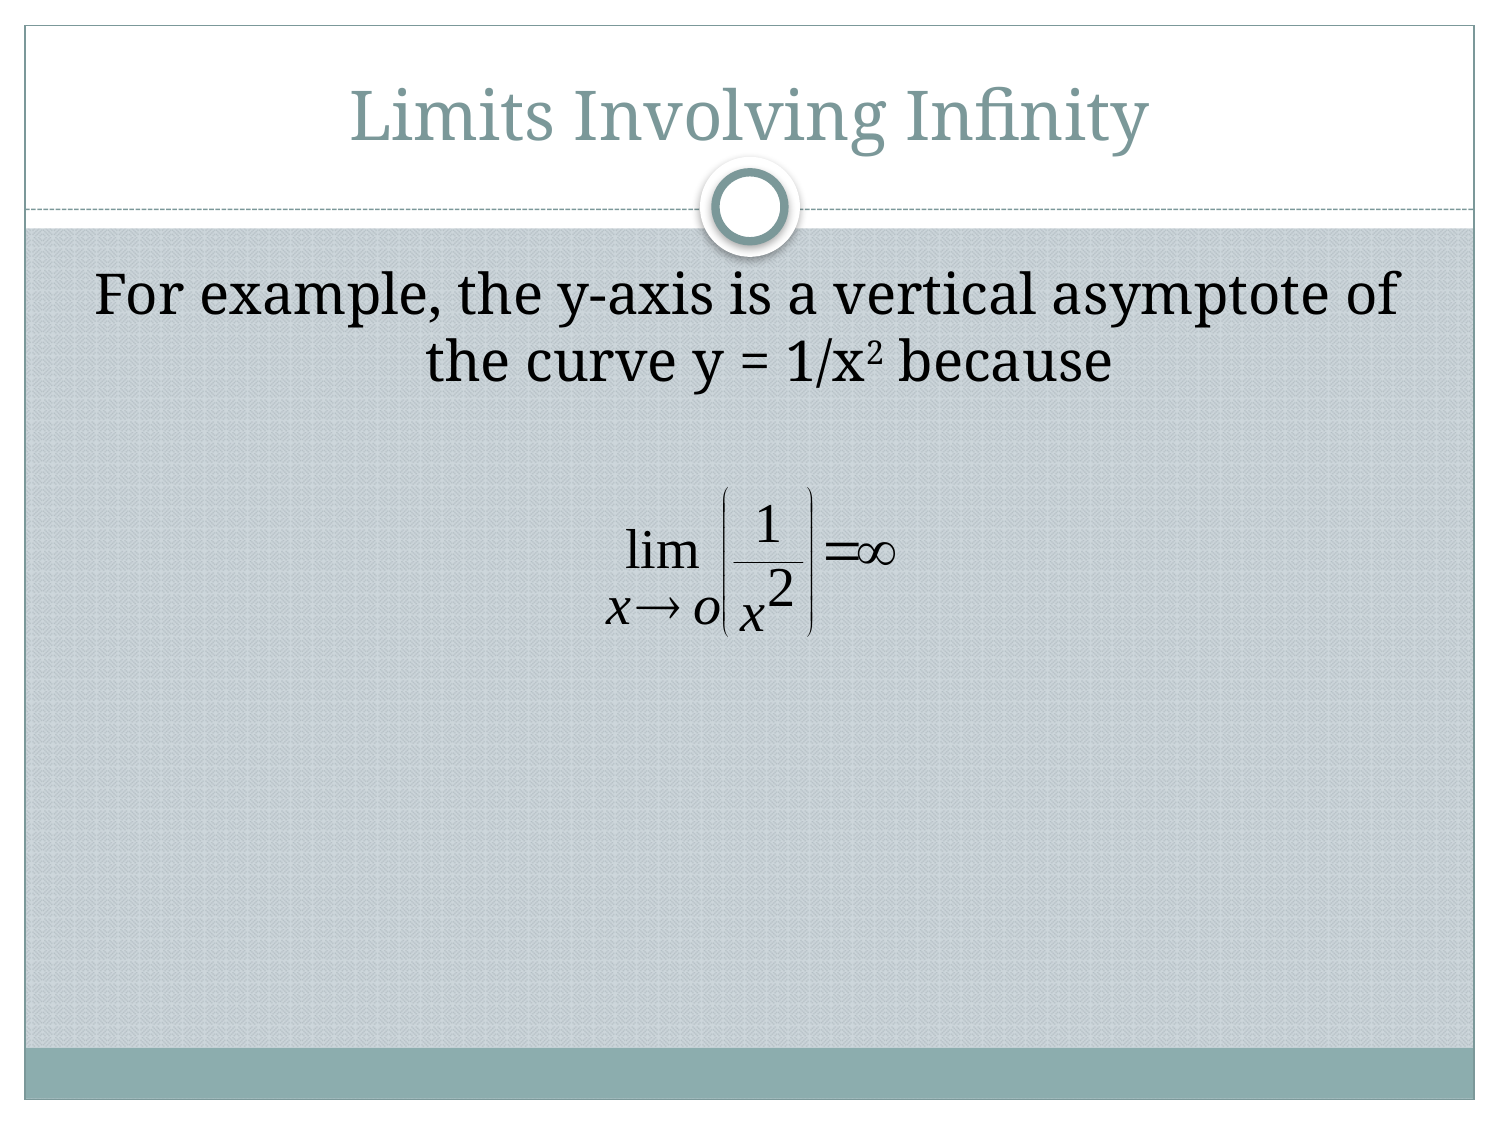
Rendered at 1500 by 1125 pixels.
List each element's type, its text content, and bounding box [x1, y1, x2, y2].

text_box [600, 483, 900, 642]
list For example, the y-axis is a vertical asymptote of the curve y = 1/x2 because [49, 250, 1445, 1001]
title Limits Involving Infinity [49, 37, 1450, 162]
